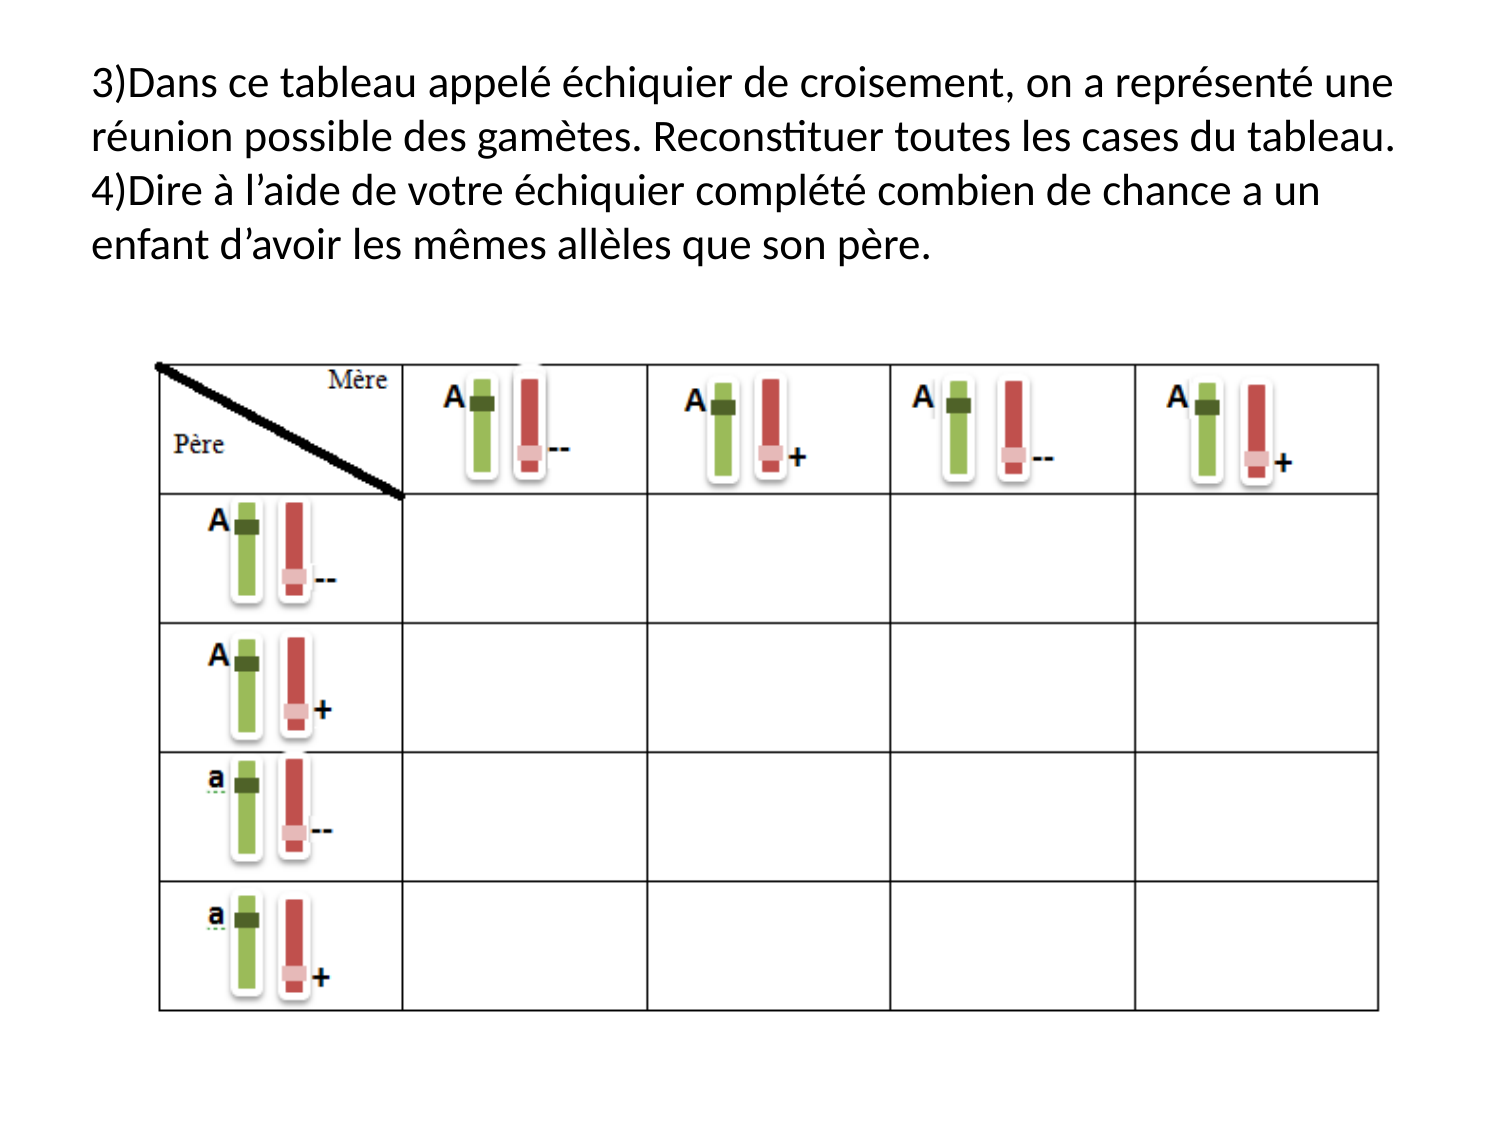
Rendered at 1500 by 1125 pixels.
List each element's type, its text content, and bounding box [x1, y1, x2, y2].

picture [140, 351, 1390, 1030]
title 3)Dans ce tableau appelé échiquier de croisement, on a représenté une réunion possible des gamètes. Reconstituer toutes les cases du tableau. 4)Dire à l’aide de votre échiquier complété combien de chance a un enfant d’avoir les mêmes allèles que son père. [76, 19, 1426, 302]
